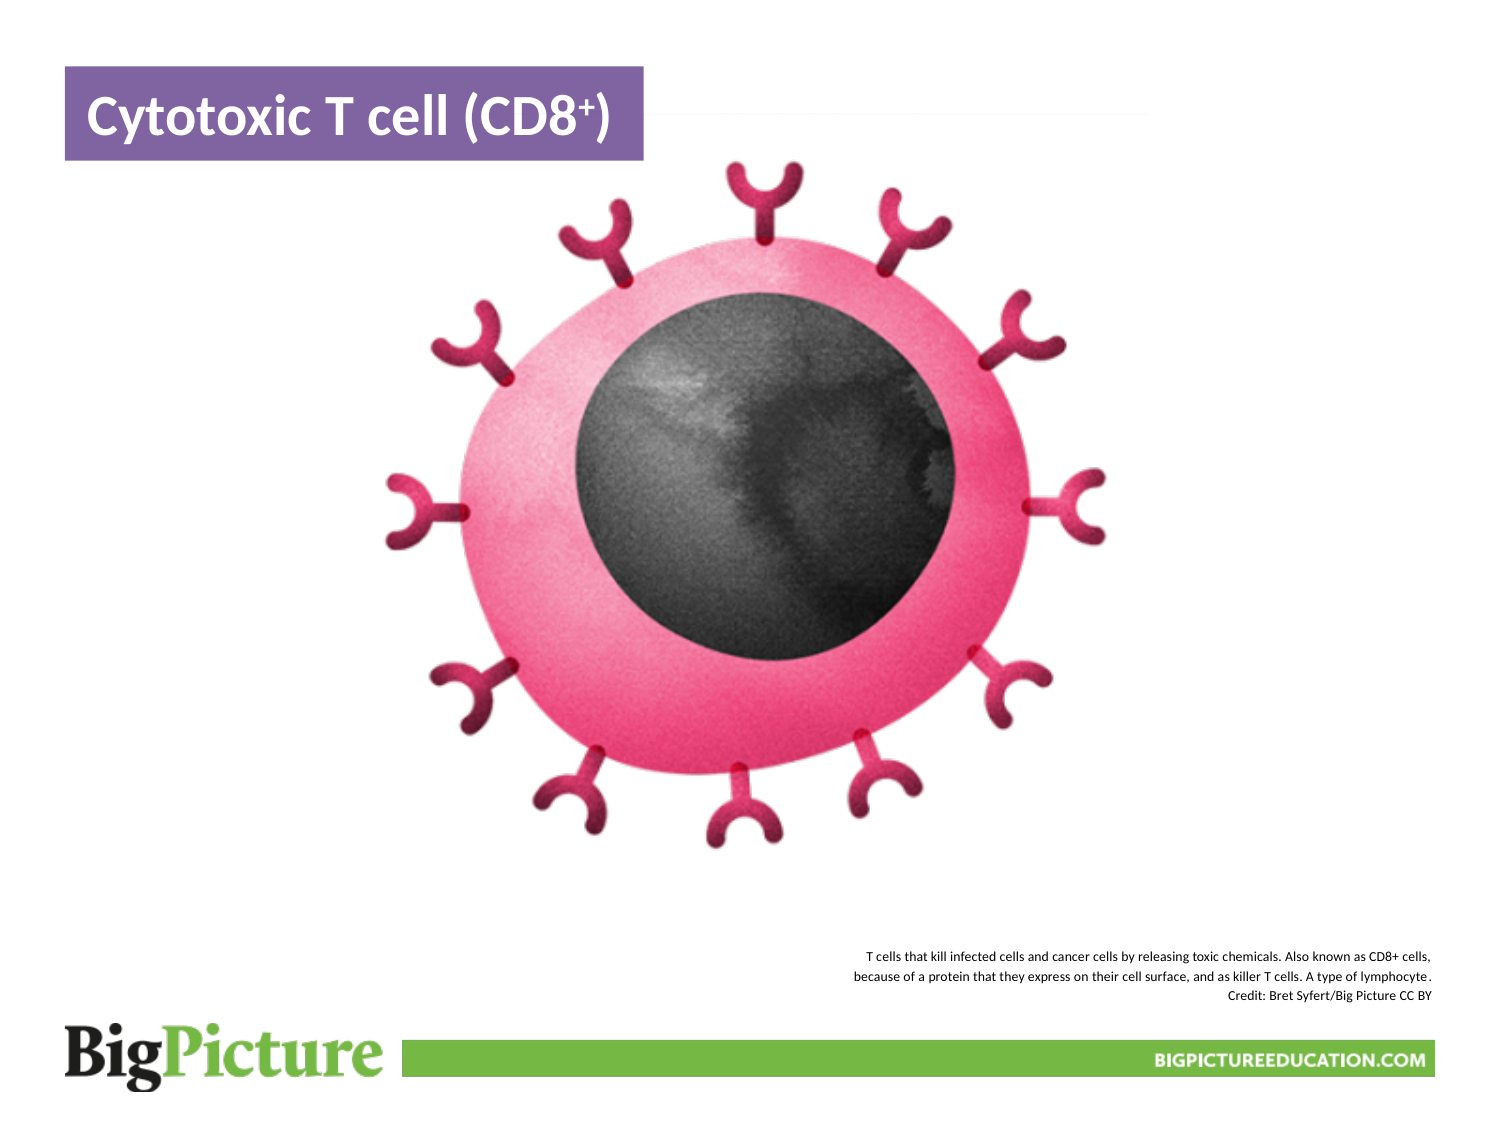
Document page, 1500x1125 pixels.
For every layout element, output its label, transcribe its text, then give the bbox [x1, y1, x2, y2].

text_box Cytotoxic T cell (CD8+) [72, 63, 644, 111]
text_box T cells that kill infected cells and cancer cells by releasing toxic chemicals. Also known as CD8+ cells, because of a protein that they express on their cell surface, and as killer T cells. A type of lymphocyte. Credit: Bret Syfert/Big Picture CC BY [64, 965, 1447, 1012]
picture [64, 1022, 1436, 1092]
picture [0, 113, 1500, 958]
text_box [63, 64, 72, 111]
